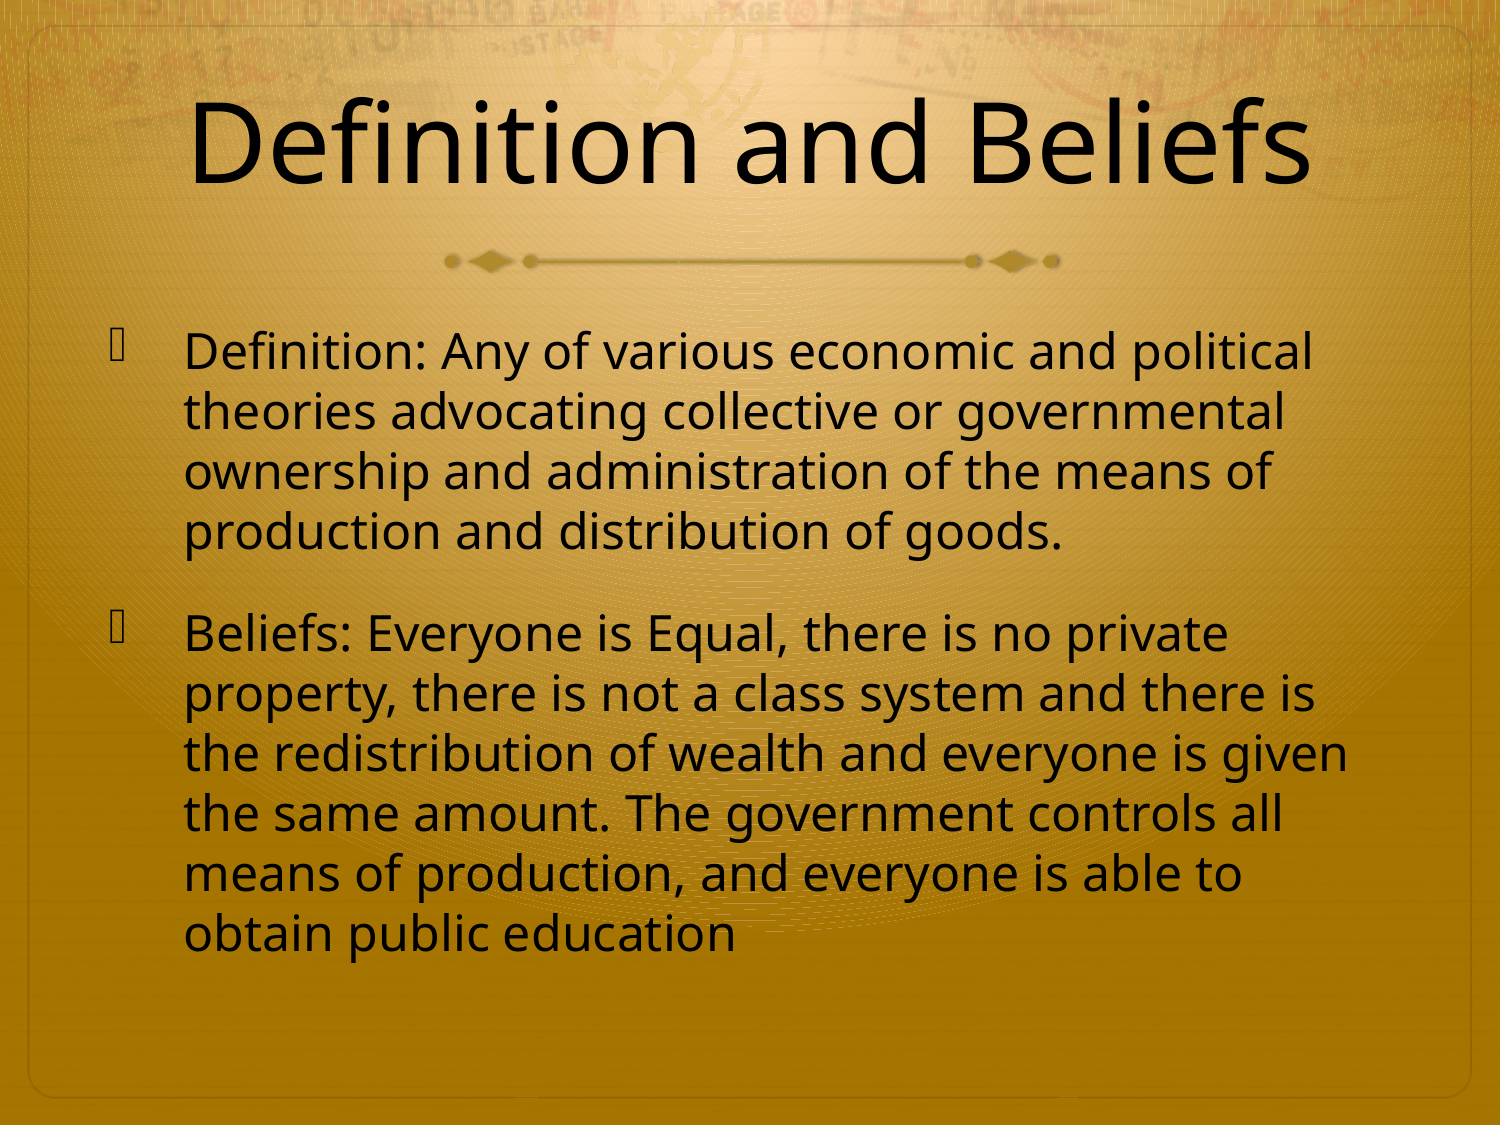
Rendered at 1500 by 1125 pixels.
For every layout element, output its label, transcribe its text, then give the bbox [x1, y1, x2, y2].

list Definition: Any of various economic and political theories advocating collective or governmental ownership and administration of the means of production and distribution of goods. Beliefs: Everyone is Equal, there is no private property, there is not a class system and there is the redistribution of wealth and everyone is given the same amount. The government controls all means of production, and everyone is able to obtain public education [93, 312, 1407, 988]
picture [0, 0, 1500, 1125]
title Definition and Beliefs [93, 45, 1407, 233]
